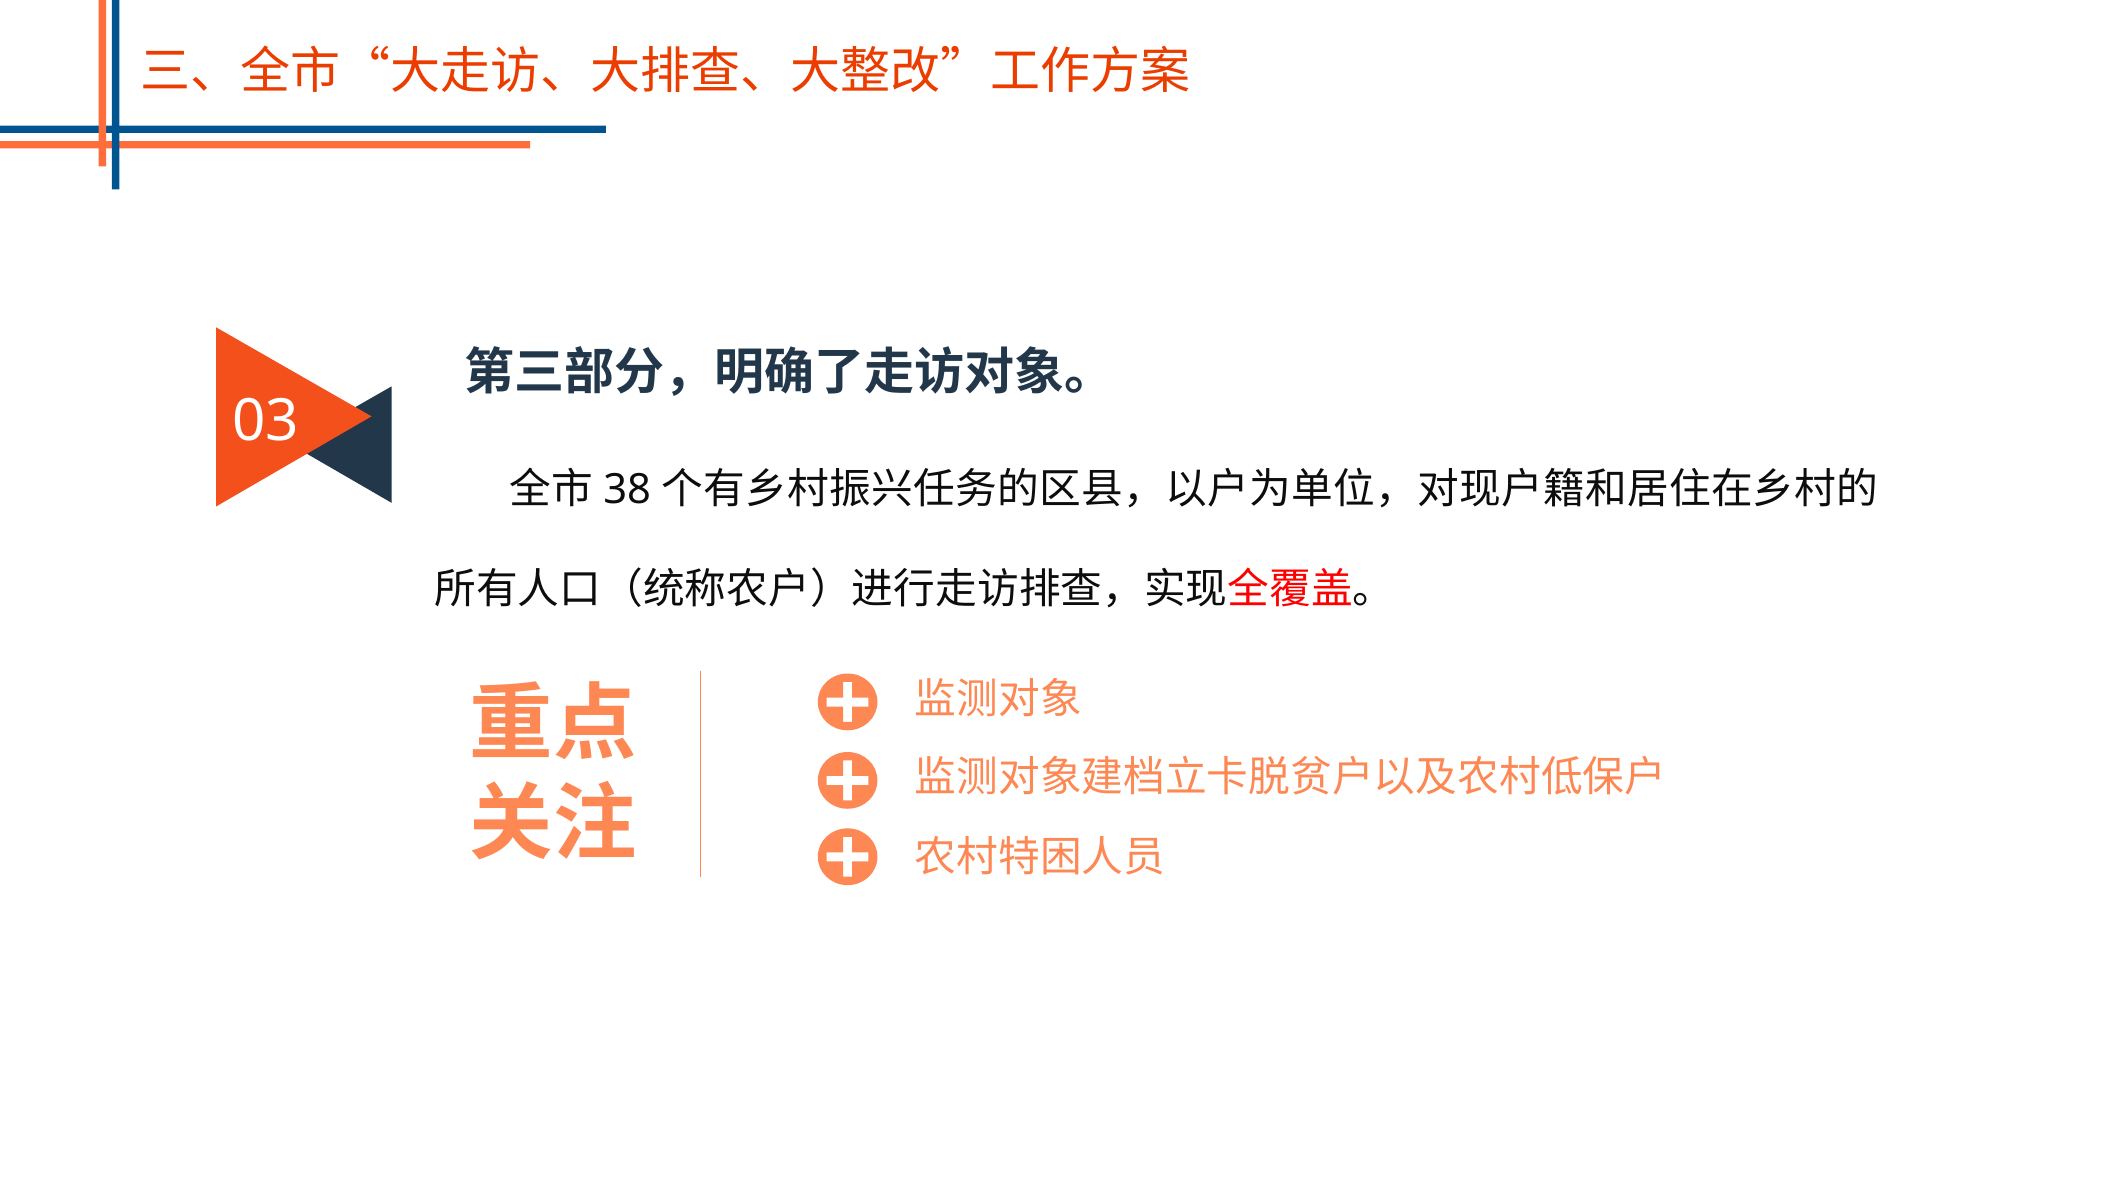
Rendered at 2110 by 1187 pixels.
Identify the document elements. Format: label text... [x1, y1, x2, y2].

text_box 监测对象建档立卡脱贫户以及农村低保户 [900, 742, 1941, 808]
text_box 第三部分，明确了走访对象。 [449, 331, 1130, 404]
text_box 03 [216, 327, 372, 507]
text_box [307, 386, 392, 503]
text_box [0, 0, 1457, 190]
text_box 农村特困人员 [900, 822, 1941, 888]
text_box [817, 828, 878, 886]
text_box [817, 752, 878, 809]
text_box 重点 关注 [454, 661, 652, 877]
text_box 监测对象 [900, 664, 1185, 730]
text_box 全市38个有乡村振兴任务的区县，以户为单位，对现户籍和居住在乡村的所有人口（统称农户）进行走访排查，实现全覆盖。 [419, 404, 1894, 620]
text_box [817, 673, 878, 731]
